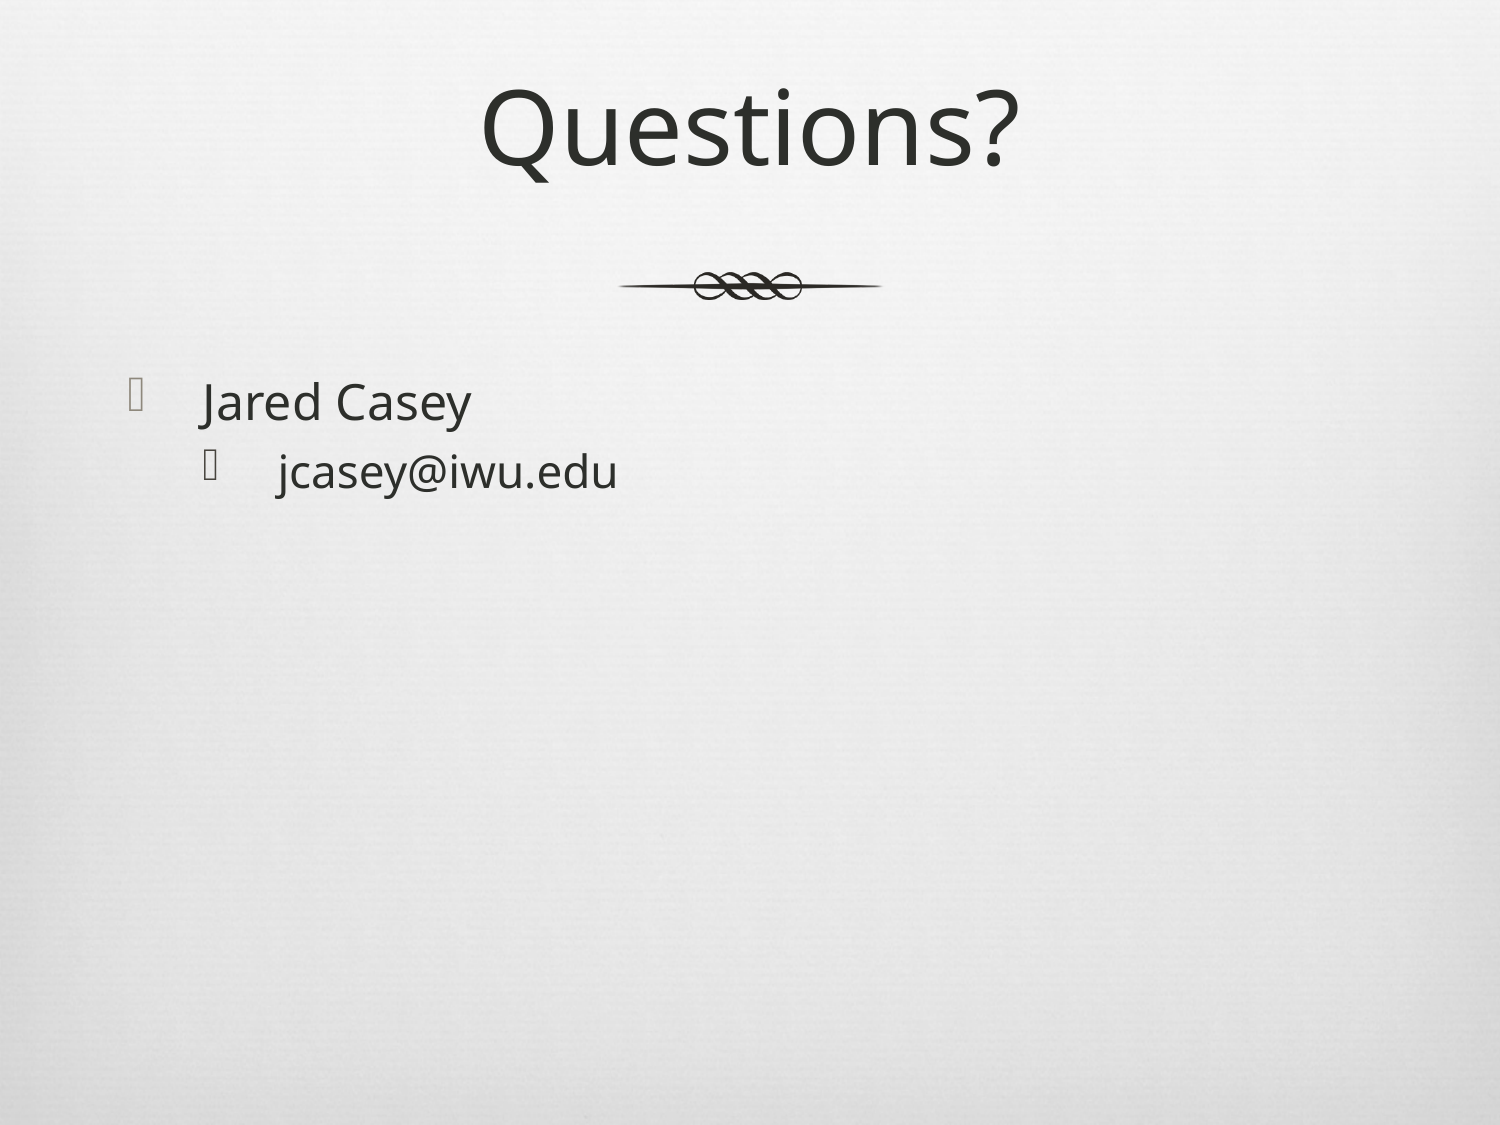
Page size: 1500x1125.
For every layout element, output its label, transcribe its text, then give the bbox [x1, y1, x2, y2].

title Questions? [112, 11, 1388, 236]
picture [615, 272, 885, 300]
list Jared Casey jcasey@iwu.edu [112, 362, 1388, 963]
